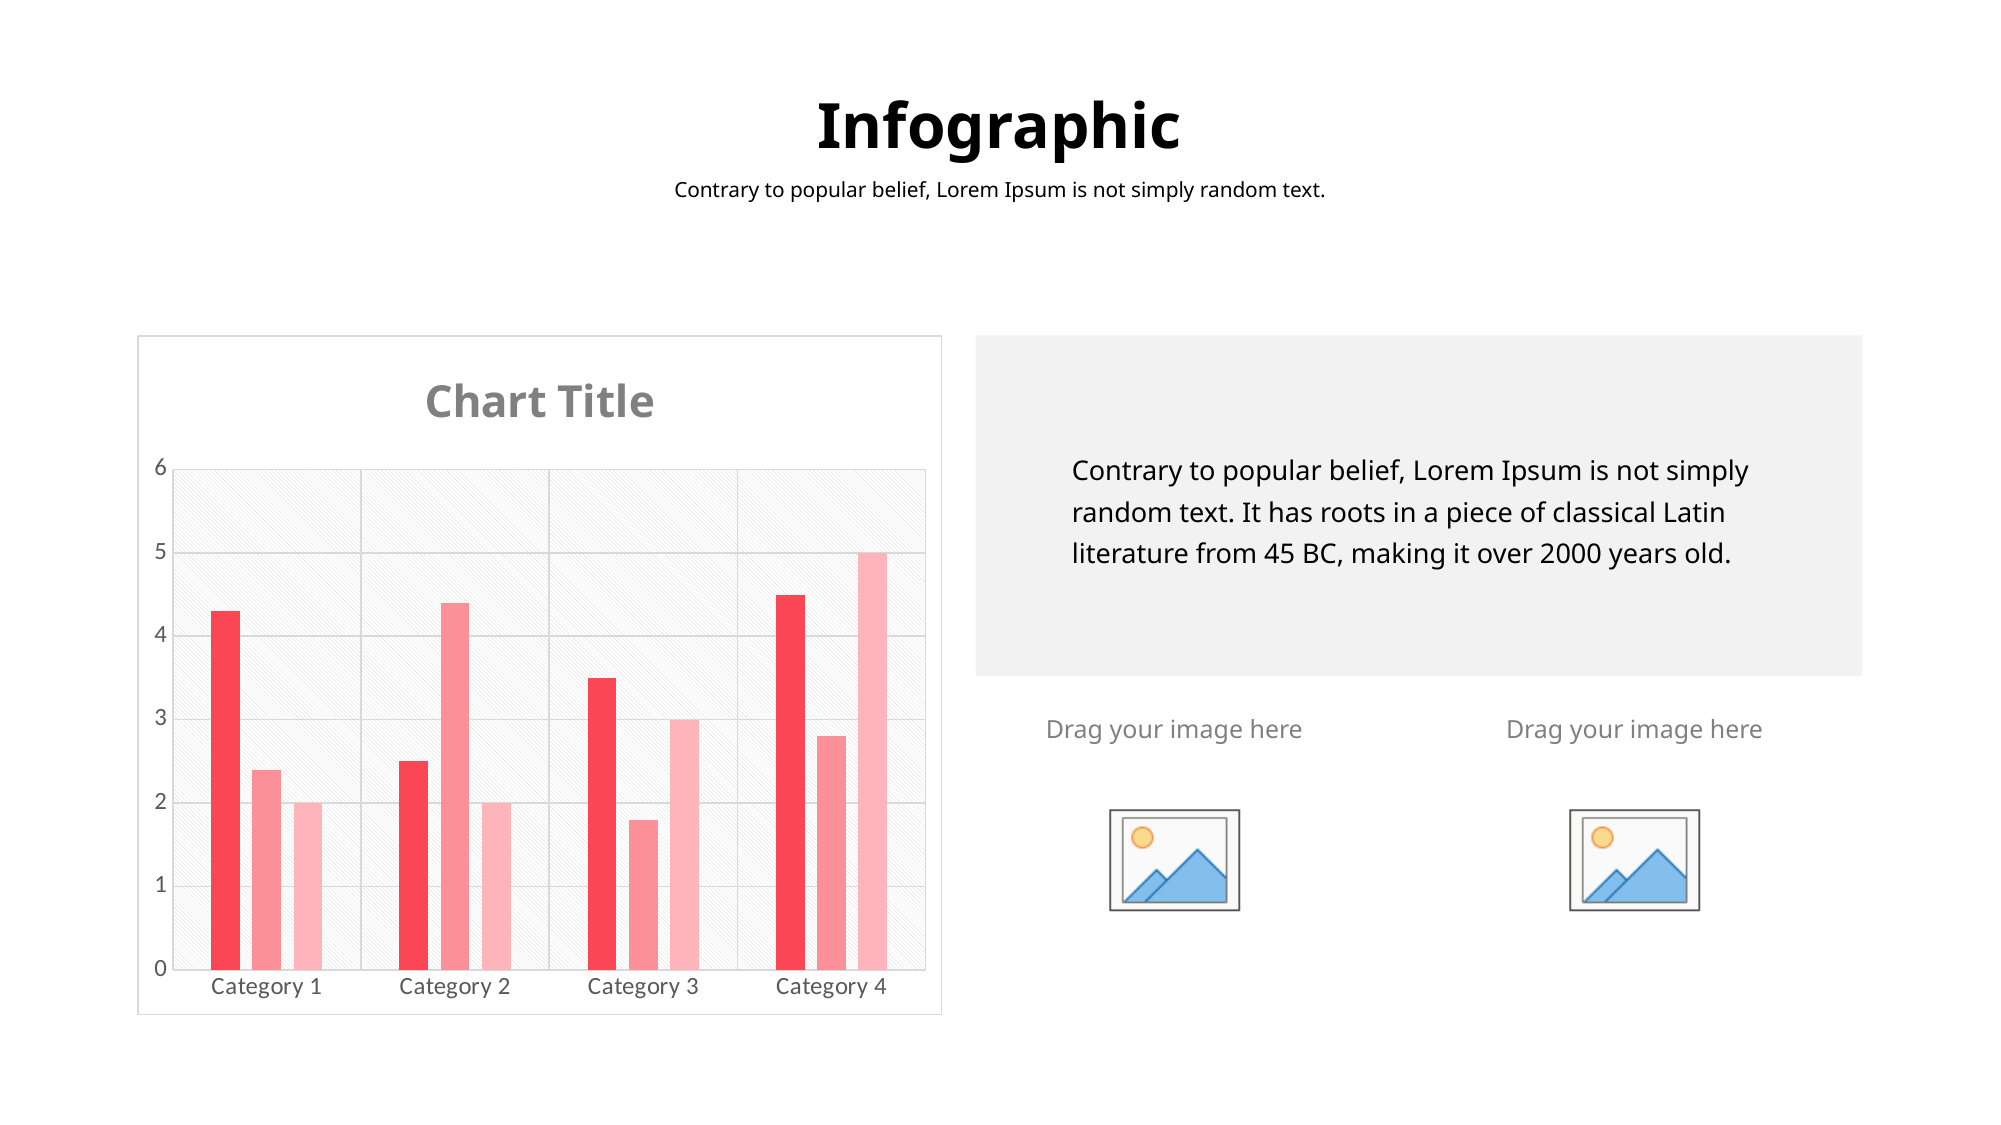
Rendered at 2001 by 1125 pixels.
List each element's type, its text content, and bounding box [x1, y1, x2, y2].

text_box [974, 334, 1863, 677]
title Infographic [137, 78, 1863, 179]
text_box Contrary to popular belief, Lorem Ipsum is not simply random text. It has roots in a piece of classical Latin literature from 45 BC, making it over 2000 years old. [1057, 436, 1781, 577]
subtitle Contrary to popular belief, Lorem Ipsum is not simply random text. [137, 179, 1863, 204]
chart [137, 335, 943, 1016]
picture [1407, 705, 1863, 1016]
picture [975, 705, 1374, 1016]
